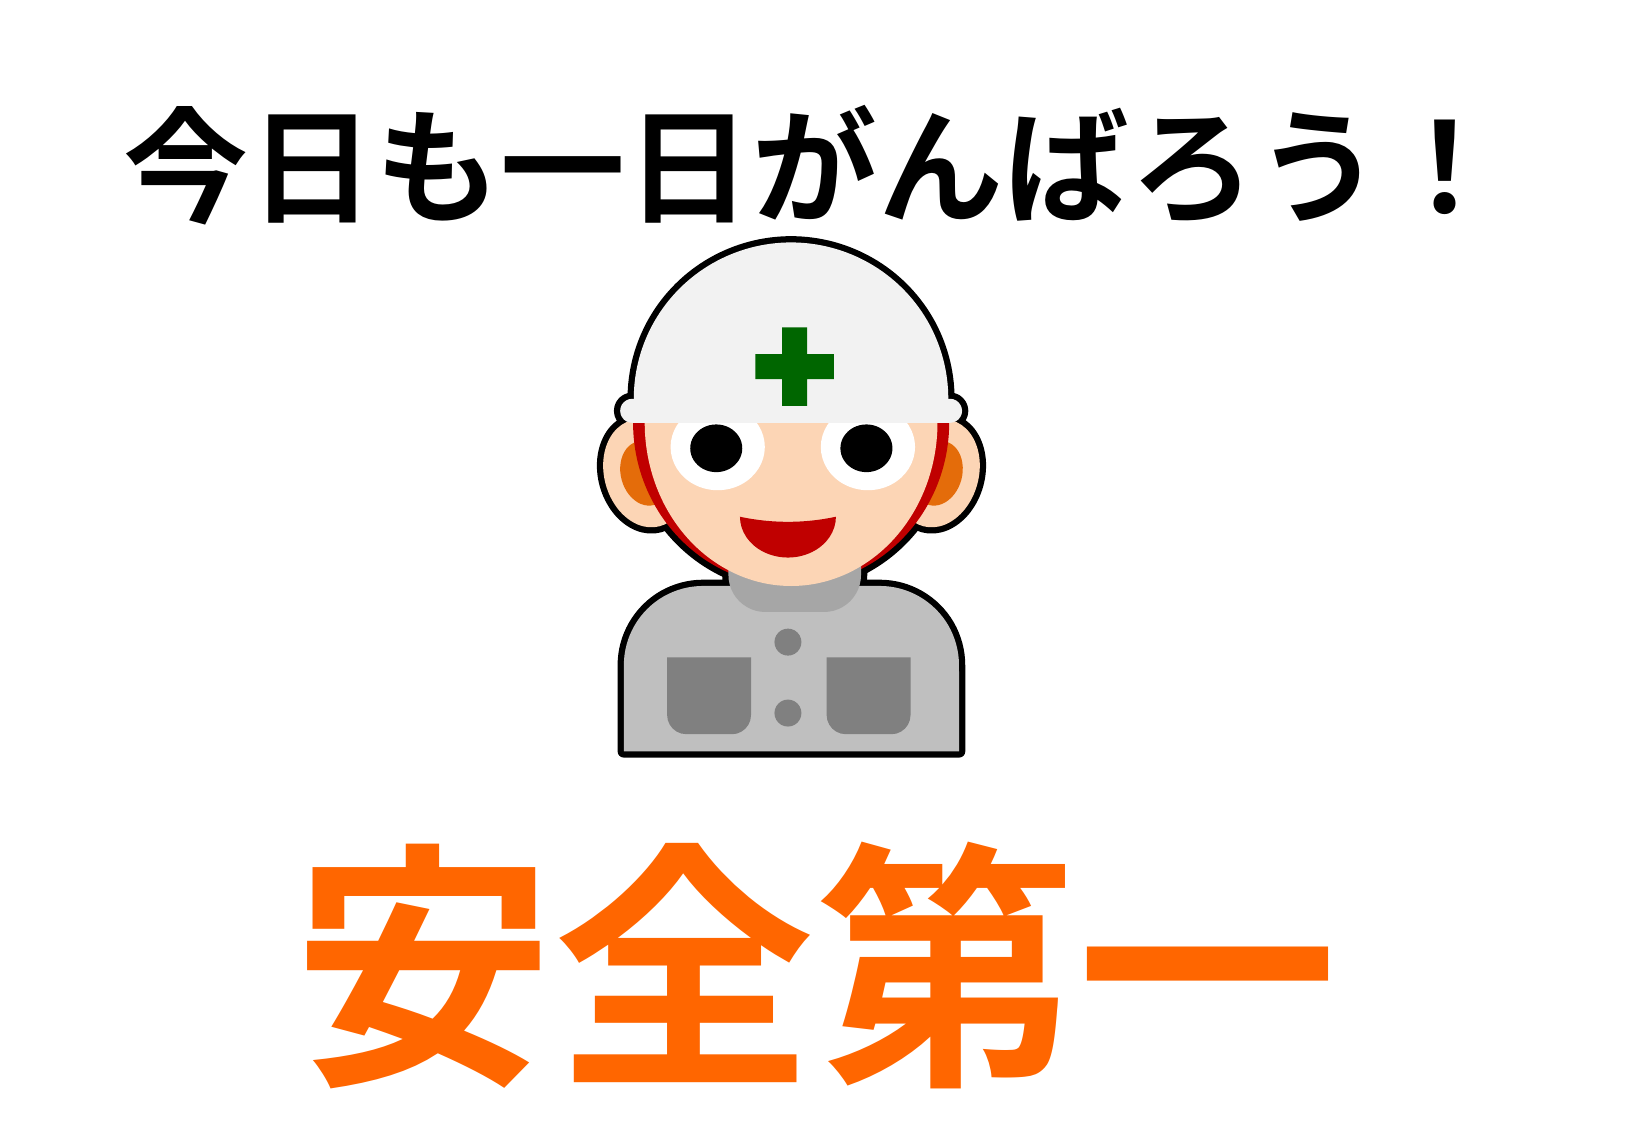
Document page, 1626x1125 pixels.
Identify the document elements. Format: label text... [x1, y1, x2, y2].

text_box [603, 242, 979, 752]
text_box 今日も一日がんばろう！ [44, 80, 1588, 246]
text_box 安全第一 [37, 797, 1595, 1125]
